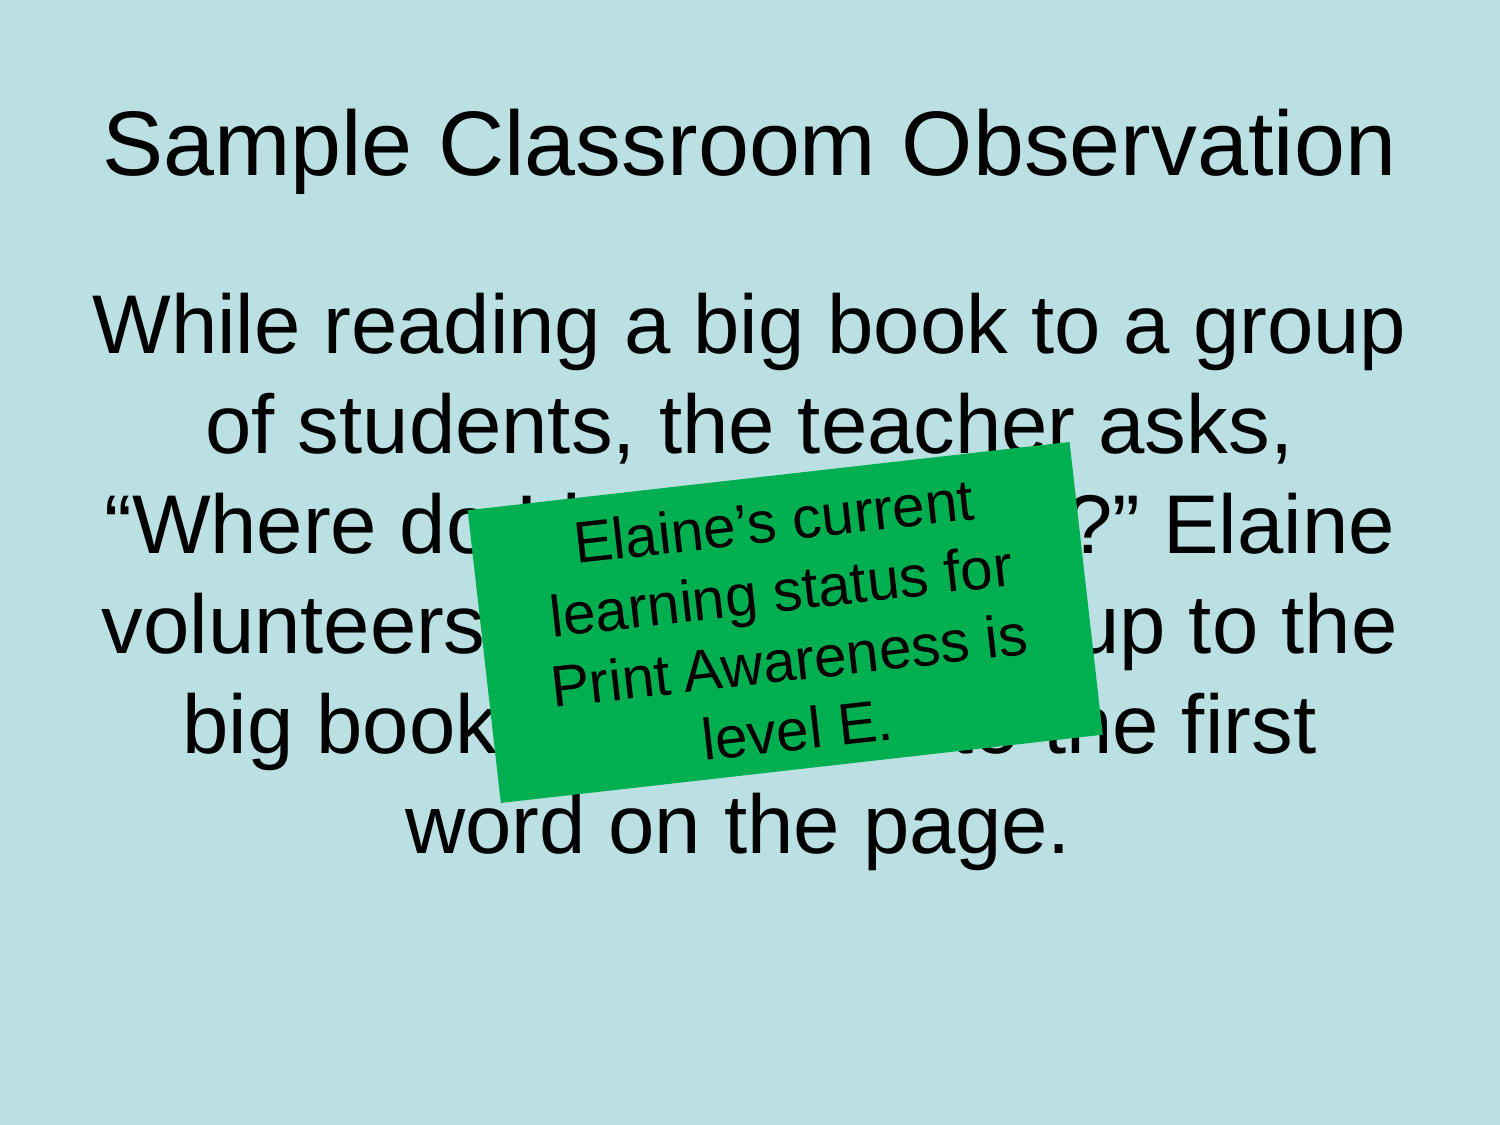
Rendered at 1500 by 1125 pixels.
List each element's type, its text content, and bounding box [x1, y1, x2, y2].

text_box Elaine’s current learning status for Print Awareness is level E. [467, 441, 1103, 803]
title Sample Classroom Observation [75, 45, 1425, 233]
list While reading a big book to a group of students, the teacher asks, “Where do I begin reading?” Elaine volunteers to help, comes up to the big book, and points to the first word on the page. [75, 262, 1425, 1005]
